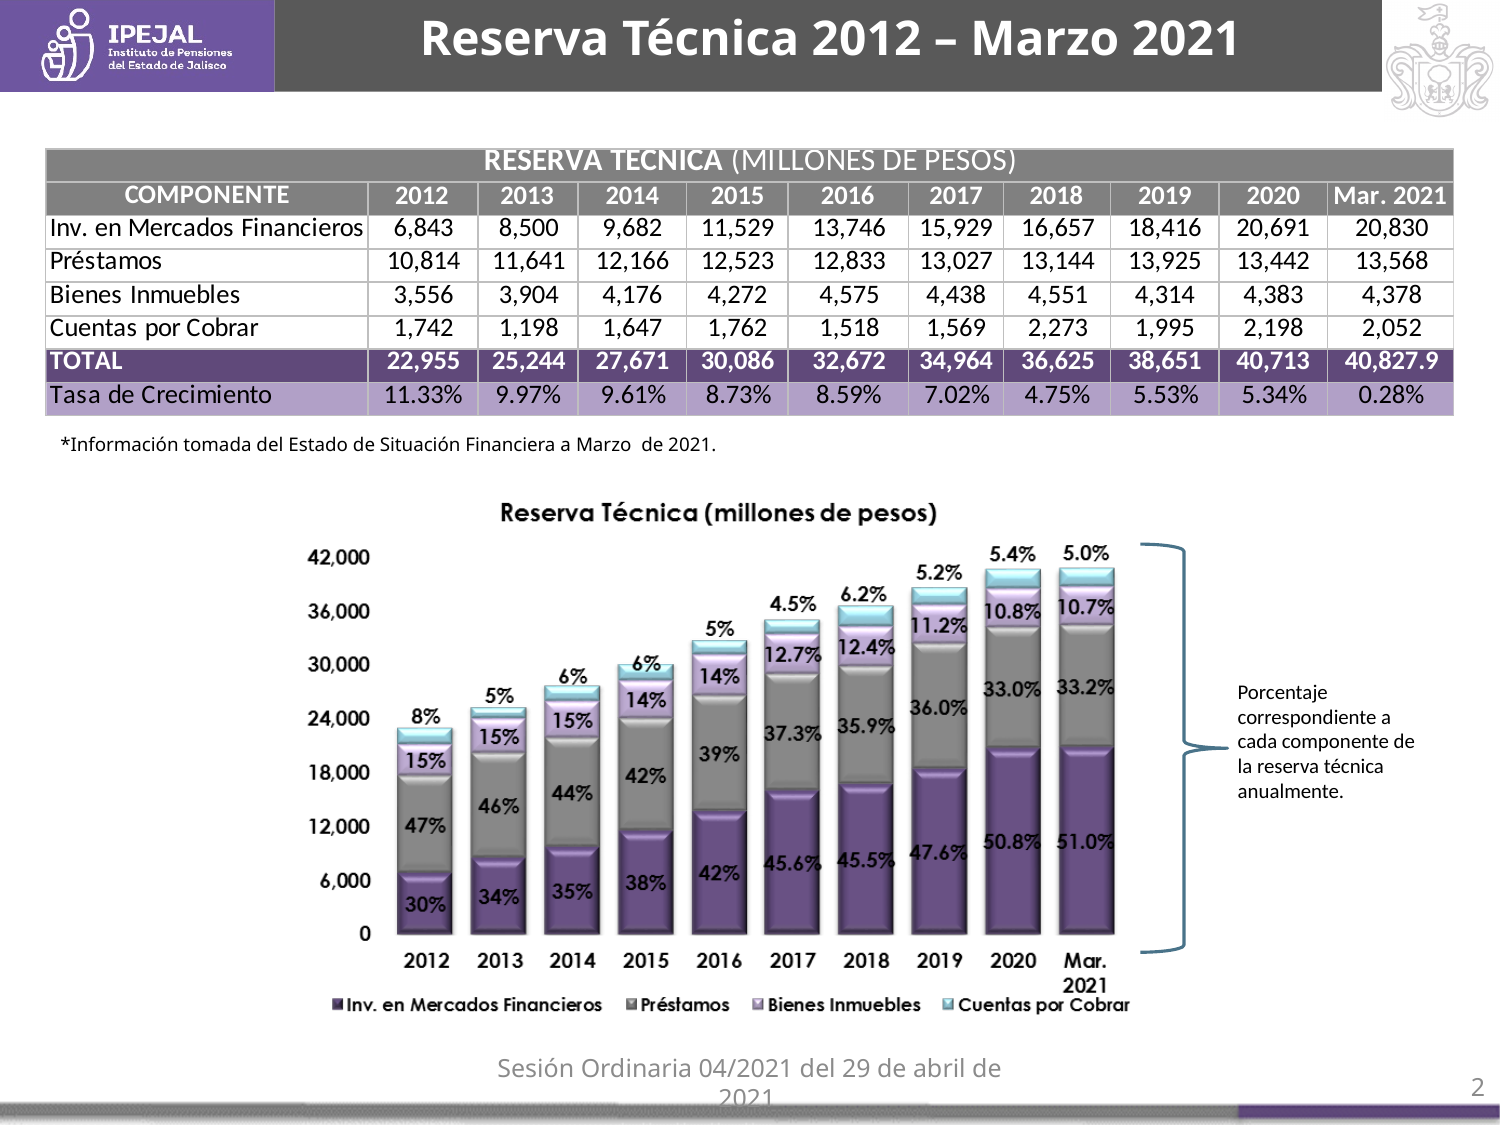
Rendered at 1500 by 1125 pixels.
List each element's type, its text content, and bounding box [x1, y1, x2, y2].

text_box [1160, 544, 1222, 953]
text_box Reserva Técnica 2012 – Marzo 2021 [278, 6, 1385, 88]
slide_number 2 [1149, 1058, 1500, 1119]
picture [288, 477, 1149, 1036]
picture [44, 147, 1456, 418]
text_box Porcentaje correspondiente a cada componente de la reserva técnica anualmente. [1222, 670, 1439, 811]
footer Sesión Ordinaria 04/2021 del 29 de abril de 2021 [469, 1052, 1031, 1113]
text_box *Información tomada del Estado de Situación Financiera a Marzo de 2021. [45, 427, 790, 463]
picture [0, 0, 275, 92]
picture [0, 1096, 1500, 1125]
